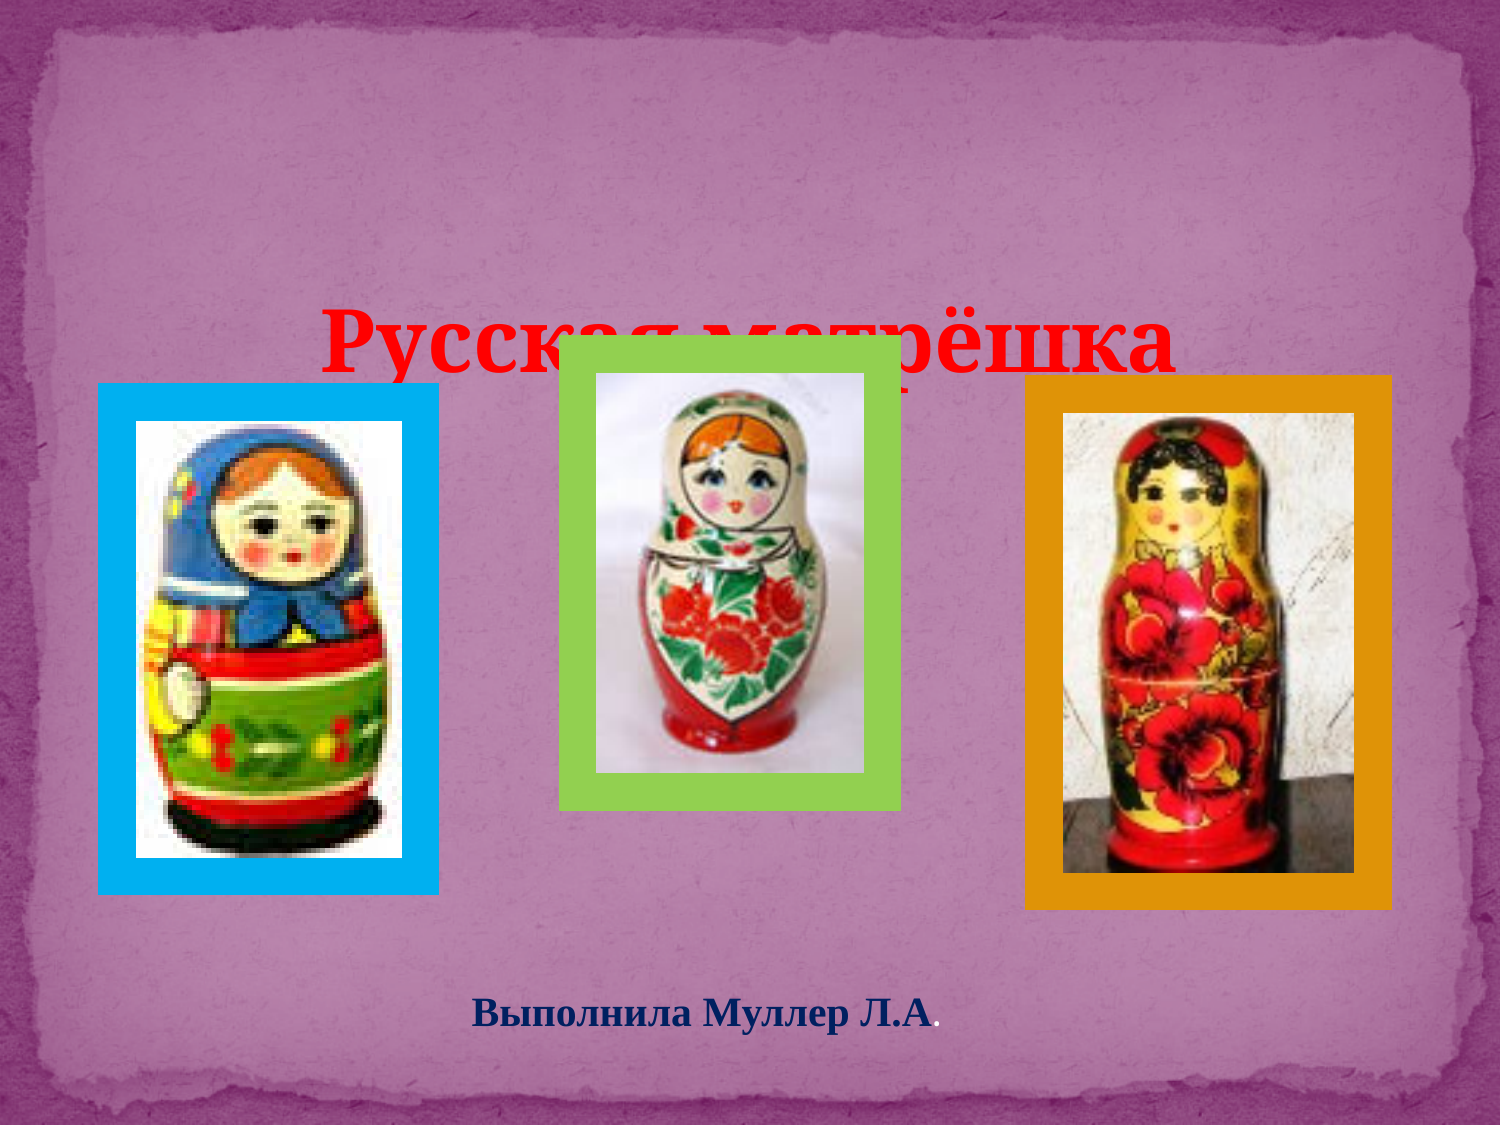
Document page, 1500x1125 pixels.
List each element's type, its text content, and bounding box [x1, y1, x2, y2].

picture [137, 422, 401, 857]
text_box Выполнила Муллер Л.А. [456, 976, 957, 1042]
picture [596, 373, 864, 773]
title Русская матрёшка [74, 42, 1425, 398]
picture [1063, 413, 1354, 873]
